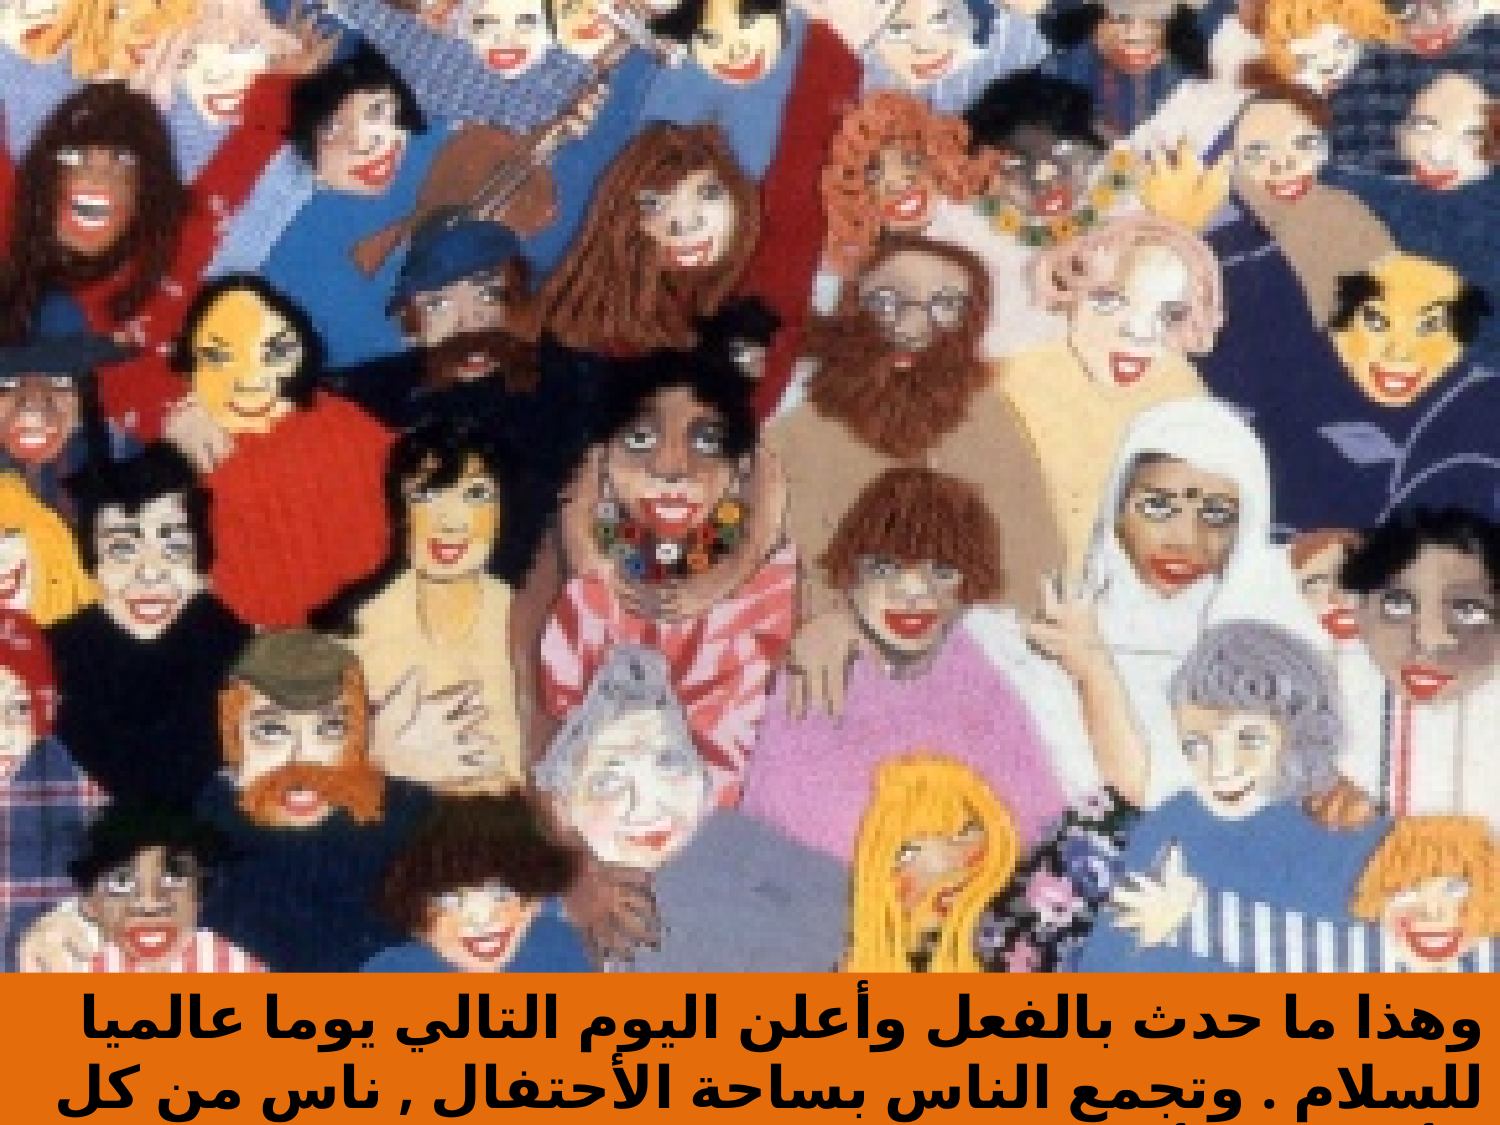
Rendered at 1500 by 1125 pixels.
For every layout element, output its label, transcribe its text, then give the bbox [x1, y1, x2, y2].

picture [0, 0, 1500, 973]
text_box وهذا ما حدث بالفعل وأعلن اليوم التالي يوما عالميا للسلام . وتجمع الناس بساحة الأحتفال , ناس من كل الأعمار والأجناس... [0, 979, 1500, 1125]
